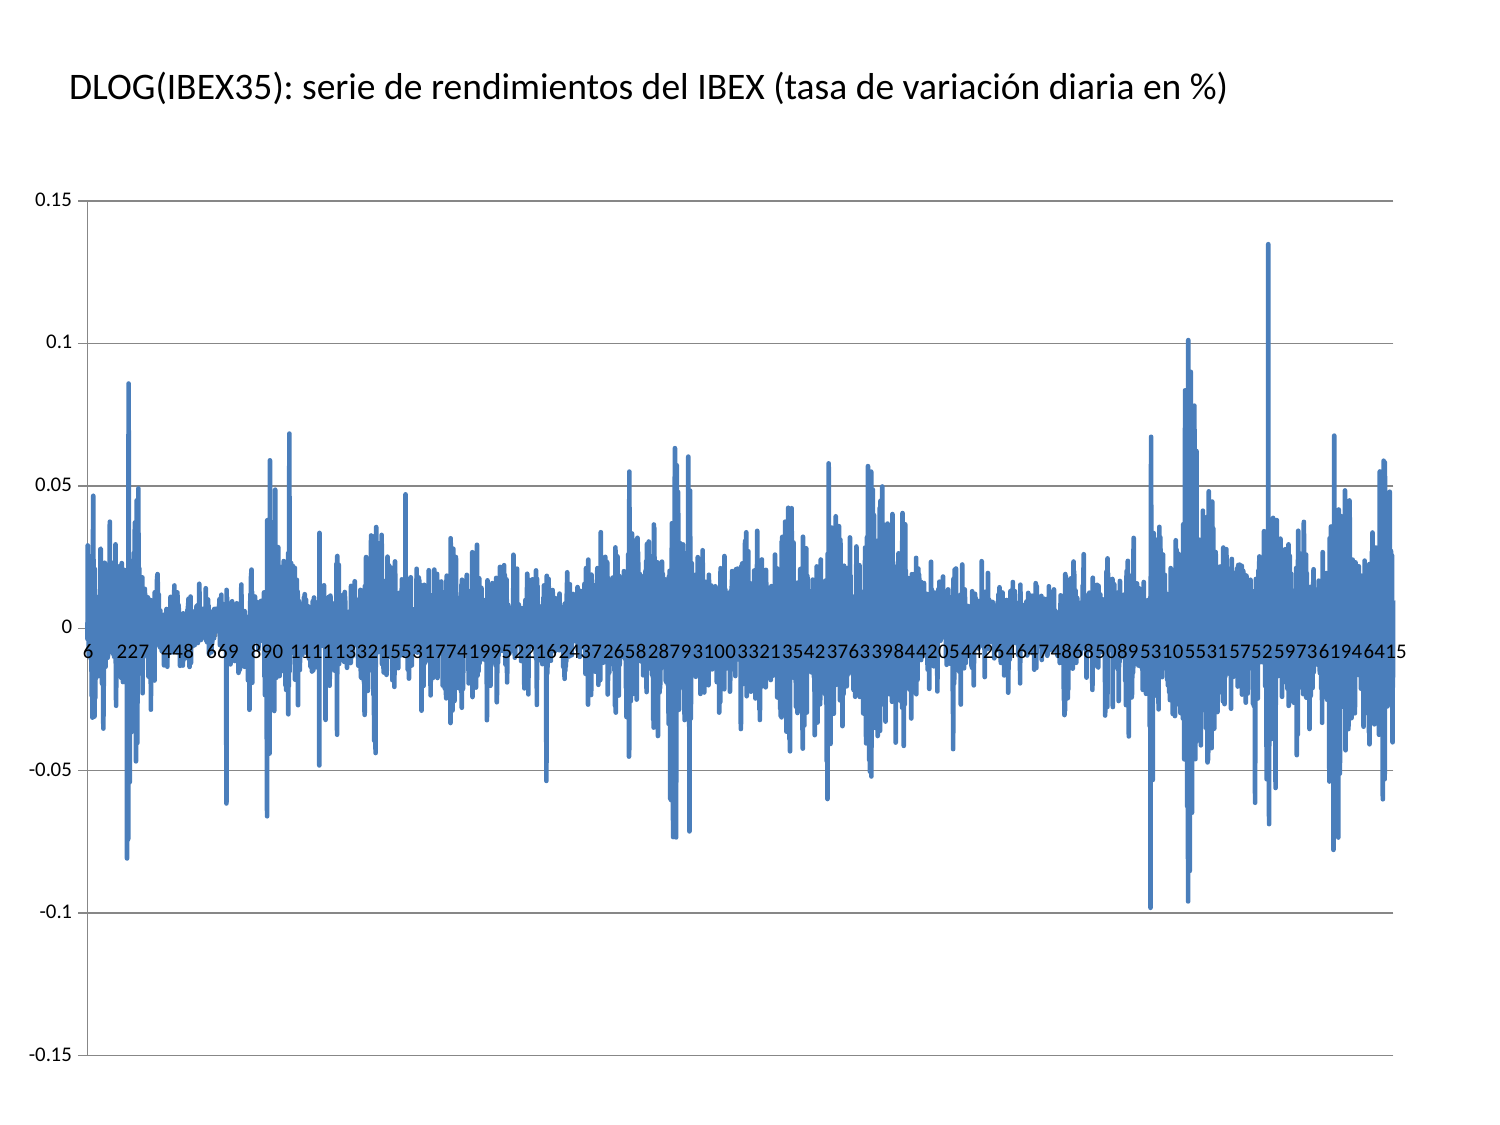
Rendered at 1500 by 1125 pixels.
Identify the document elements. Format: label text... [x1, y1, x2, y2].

text_box DLOG(IBEX35): serie de rendimientos del IBEX (tasa de variación diaria en %) [54, 54, 1245, 115]
chart [0, 172, 1437, 1085]
